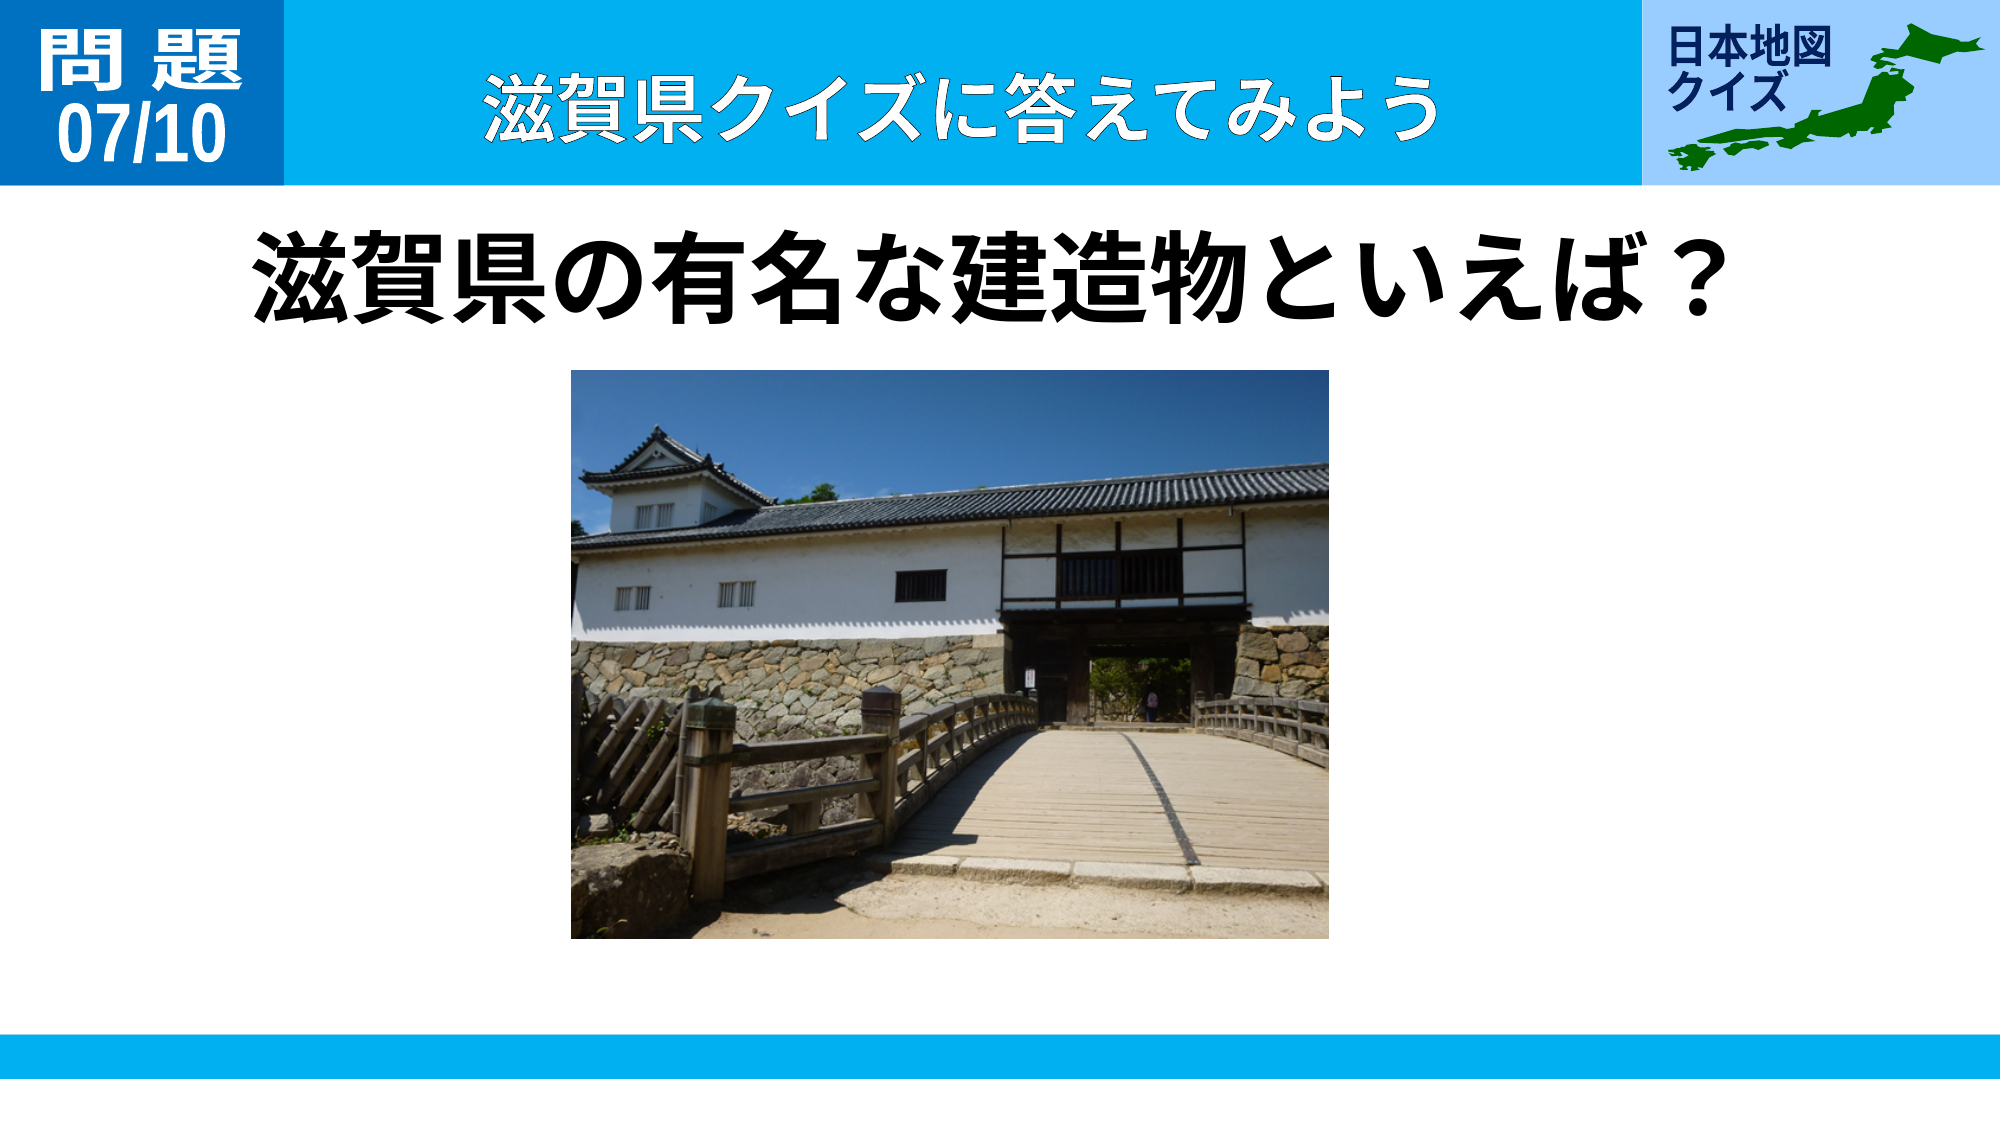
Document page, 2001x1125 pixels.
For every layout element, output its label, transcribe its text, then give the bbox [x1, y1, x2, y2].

text_box [0, 1034, 2000, 1079]
picture [571, 370, 1330, 939]
text_box 滋賀県の有名な建造物といえば？ [235, 208, 1765, 343]
